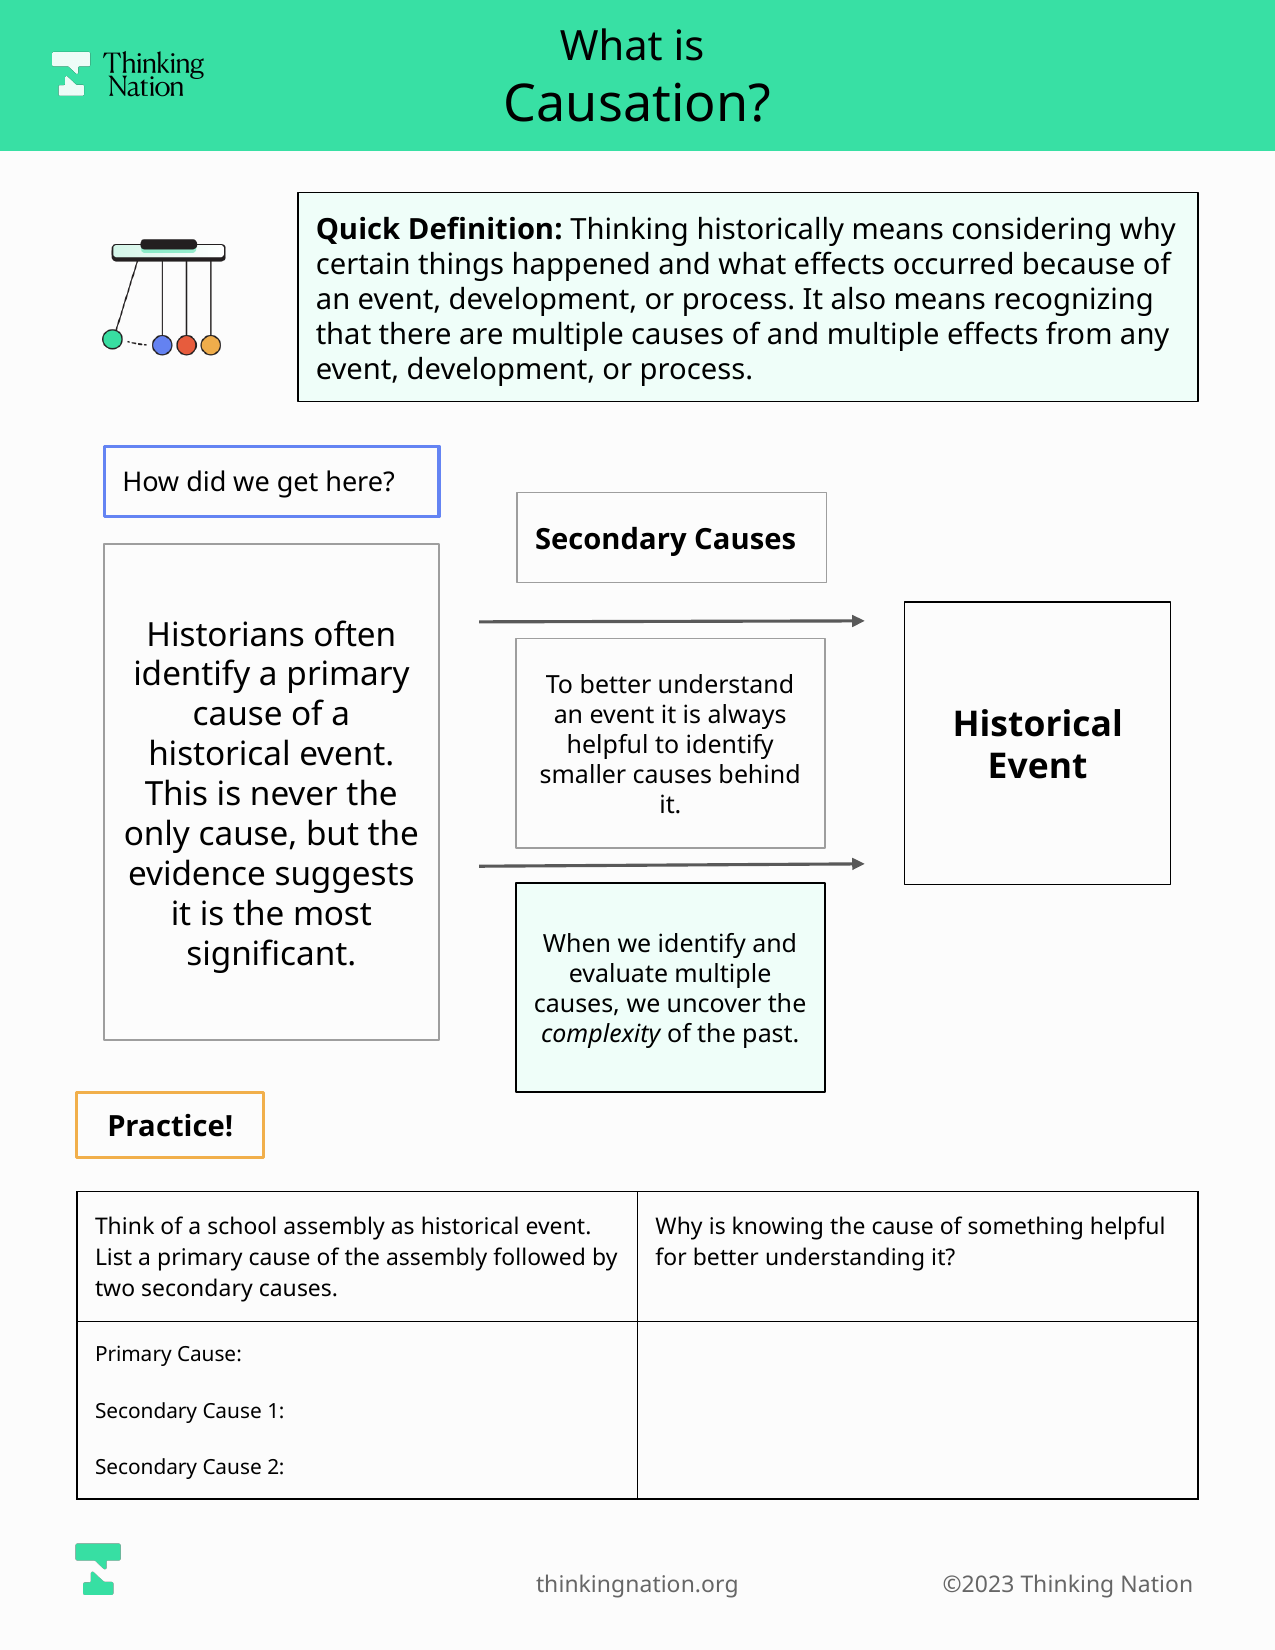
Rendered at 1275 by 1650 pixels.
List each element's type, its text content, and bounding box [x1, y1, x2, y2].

picture [35, 37, 210, 110]
text_box To better understand an event it is always helpful to identify smaller causes behind it. [515, 638, 825, 848]
text_box thinkingnation.org [486, 1553, 789, 1605]
table_header Why is knowing the cause of something helpful for better understanding it? [638, 1192, 1197, 1321]
text_box Secondary Causes [517, 492, 827, 583]
table_header Think of a school assembly as historical event. List a primary cause of the assembly followed by two secondary causes. [78, 1192, 637, 1321]
text_box ©2023 Thinking Nation [907, 1553, 1210, 1605]
table_cell Primary Cause: Secondary Cause 1: Secondary Cause 2: [78, 1322, 637, 1498]
text_box Practice! [76, 1092, 264, 1158]
text_box When we identify and evaluate multiple causes, we uncover the complexity of the past. [515, 882, 825, 1093]
table_cell [638, 1322, 1197, 1498]
picture [62, 1533, 134, 1605]
text_box How did we get here? [104, 446, 439, 517]
text_box Historians often identify a primary cause of a historical event. This is never the only cause, but the evidence suggests it is the most significant. [104, 544, 439, 1041]
text_box Historical Event [904, 602, 1171, 885]
text_box What is Causation? [0, 0, 1275, 151]
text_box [478, 863, 865, 867]
picture [76, 210, 251, 384]
text_box Quick Definition: Thinking historically means considering why certain things happened and what effects occurred because of an event, development, or process. It also means recognizing that there are multiple causes of and multiple effects from any event, development, or process. [297, 192, 1198, 402]
